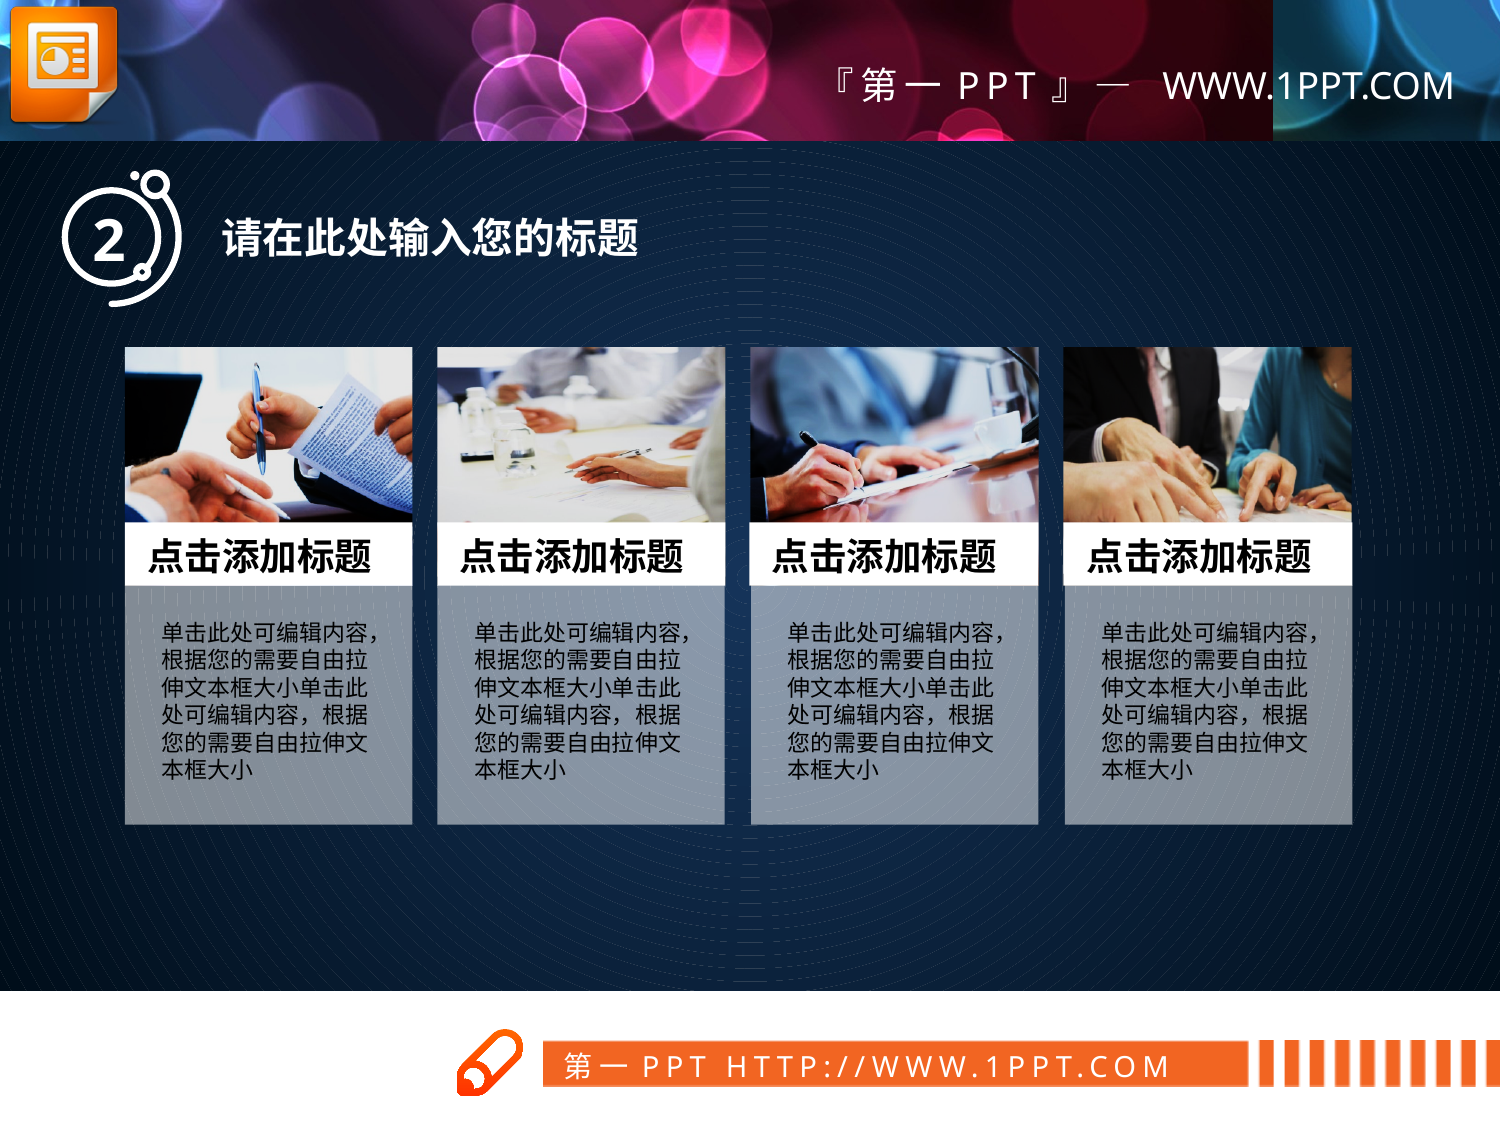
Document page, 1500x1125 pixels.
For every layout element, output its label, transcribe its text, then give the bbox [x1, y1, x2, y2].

text_box 请在此处输入您的标题 [206, 204, 654, 270]
text_box [437, 592, 725, 825]
picture [543, 1040, 1500, 1087]
text_box 单击此处可编辑内容，根据您的需要自由拉伸文本框大小单击此处可编辑内容，根据您的需要自由拉伸文本框大小 [772, 610, 1016, 823]
text_box 单击此处可编辑内容，根据您的需要自由拉伸文本框大小单击此处可编辑内容，根据您的需要自由拉伸文本框大小 [1087, 610, 1331, 823]
text_box [124, 591, 413, 825]
text_box 单击此处可编辑内容，根据您的需要自由拉伸文本框大小单击此处可编辑内容，根据您的需要自由拉伸文本框大小 [459, 610, 703, 823]
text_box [64, 172, 179, 305]
picture [750, 347, 1039, 586]
picture [124, 347, 413, 586]
text_box [751, 593, 1039, 825]
picture [437, 347, 726, 585]
picture [1063, 347, 1352, 586]
text_box [1064, 591, 1353, 825]
picture [0, 0, 1500, 141]
text_box 单击此处可编辑内容，根据您的需要自由拉伸文本框大小单击此处可编辑内容，根据您的需要自由拉伸文本框大小 [147, 610, 391, 823]
